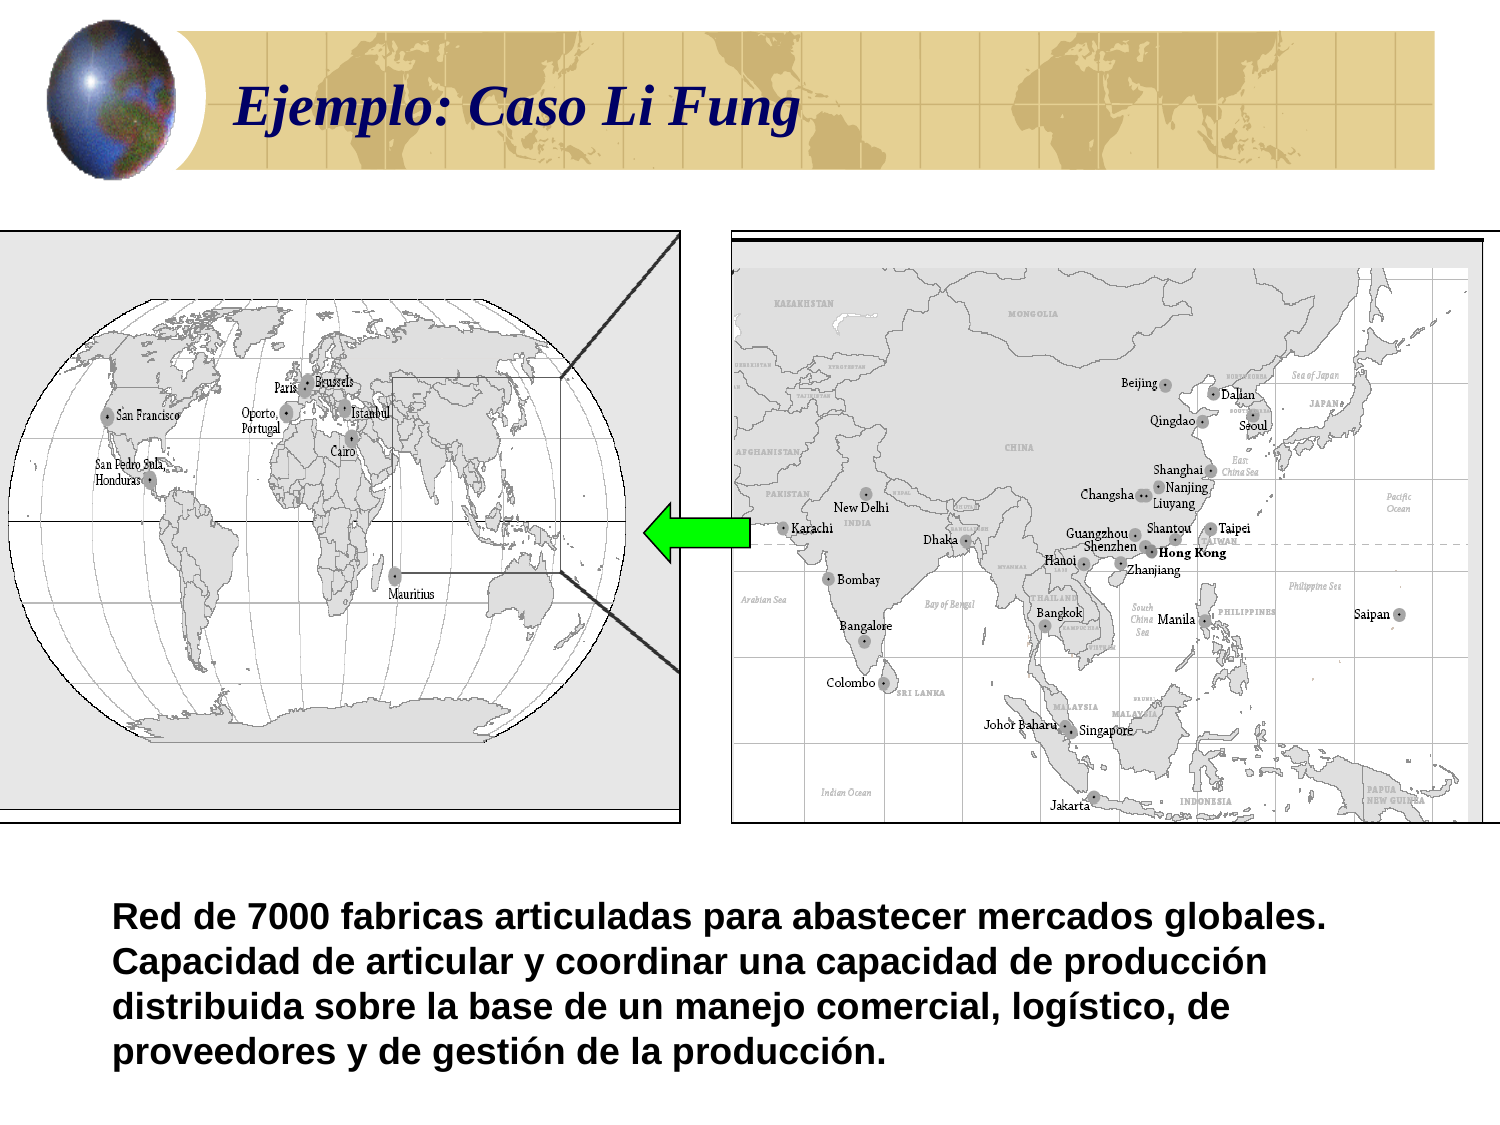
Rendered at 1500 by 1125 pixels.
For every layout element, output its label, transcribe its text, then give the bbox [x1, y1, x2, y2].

title Ejemplo: Caso Li Fung [218, 77, 1448, 126]
text_box Red de 7000 fabricas articuladas para abastecer mercados globales. Capacidad de articular y coordinar una capacidad de producción distribuida sobre la base de un manejo comercial, logístico, de proveedores y de gestión de la producción. [97, 884, 1447, 1125]
text_box [684, 518, 726, 548]
picture [0, 231, 680, 823]
picture [731, 231, 1500, 823]
picture [42, 14, 190, 185]
